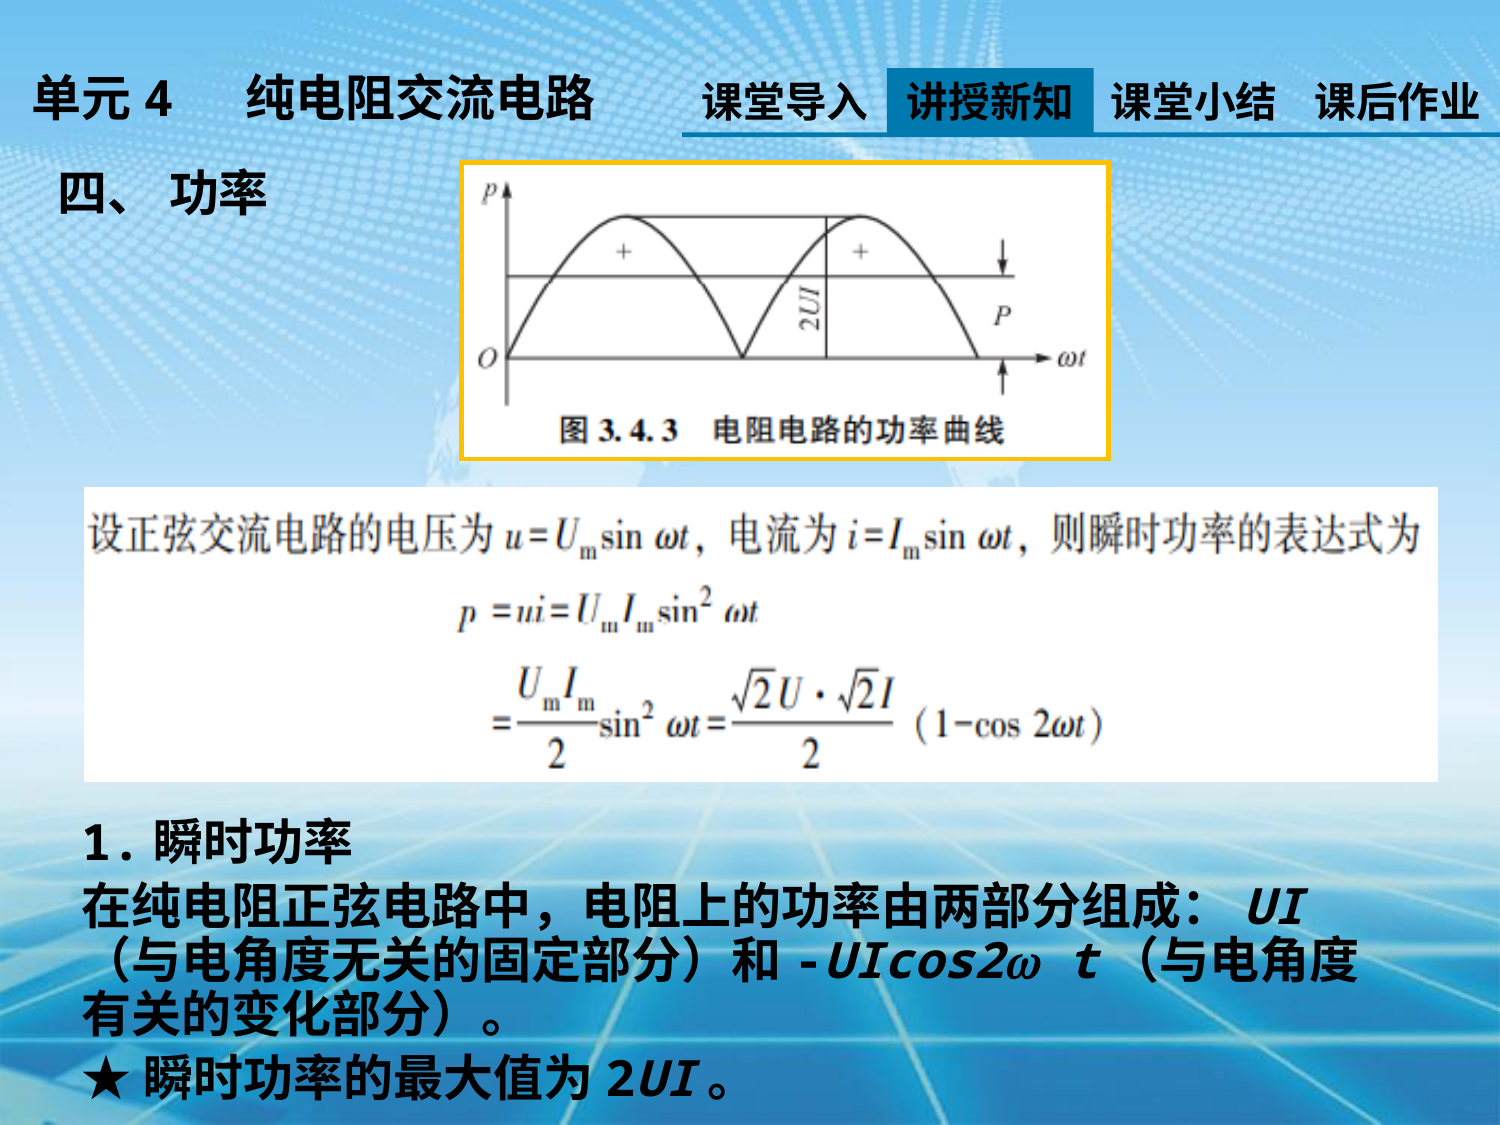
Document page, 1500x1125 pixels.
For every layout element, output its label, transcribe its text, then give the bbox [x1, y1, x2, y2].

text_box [16, 59, 1500, 135]
picture [0, 0, 1500, 1125]
text_box 四、 功率 [19, 135, 308, 249]
text_box 1.瞬时功率 在纯电阻正弦电路中，电阻上的功率由两部分组成：UI（与电角度无关的固定部分）和-UIcos2 t（与电角度有关的变化部分）。 ★瞬时功率的最大值为2UI。 [66, 809, 1417, 1022]
